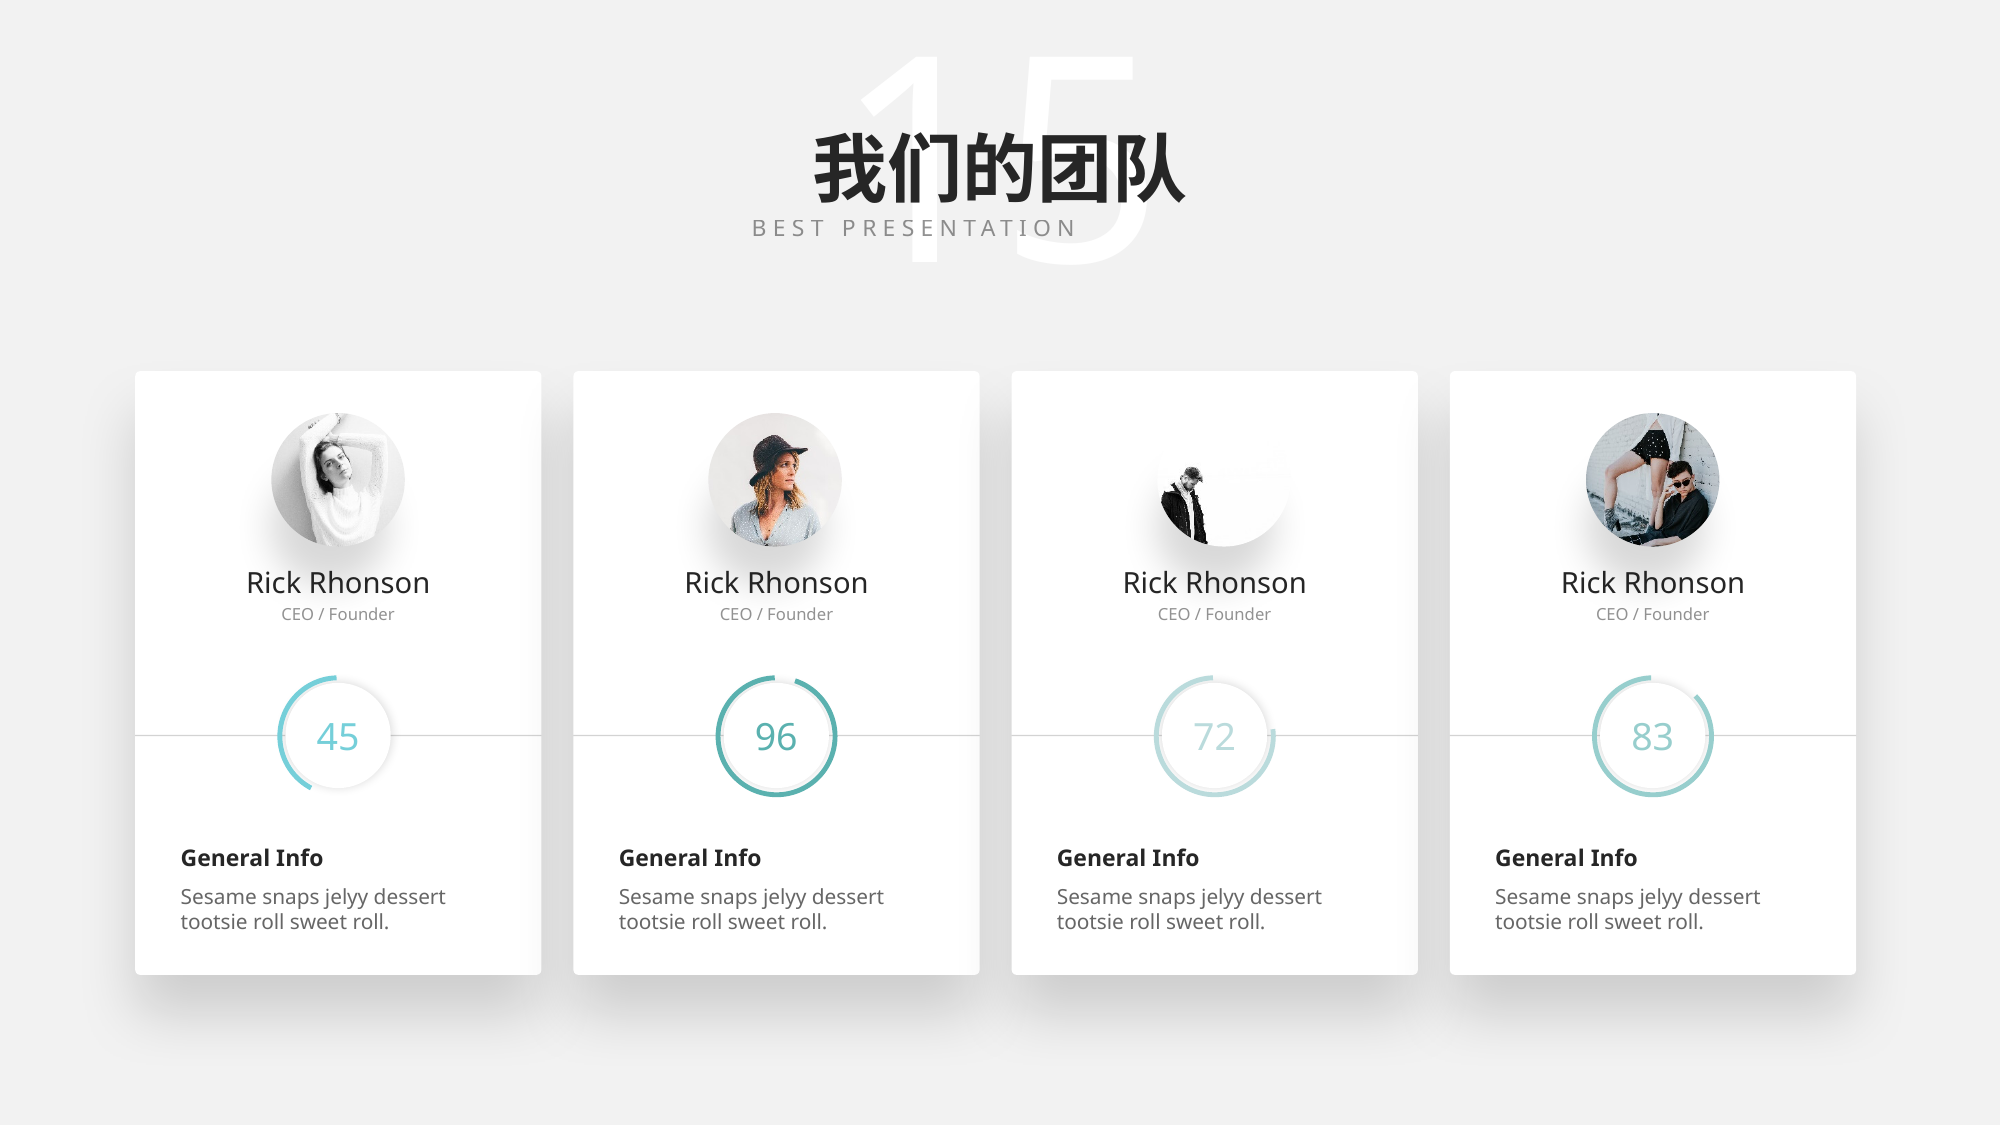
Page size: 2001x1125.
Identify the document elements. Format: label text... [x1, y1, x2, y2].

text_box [135, 371, 542, 975]
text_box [1011, 371, 1418, 975]
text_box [1449, 371, 1857, 975]
picture [1157, 413, 1291, 547]
picture [271, 413, 405, 547]
picture [1585, 413, 1720, 547]
list BEST PRESENTATION TEMPLATE [204, 209, 1796, 261]
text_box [573, 371, 980, 975]
picture [708, 413, 842, 547]
title 我们的团队 [204, 133, 1796, 209]
